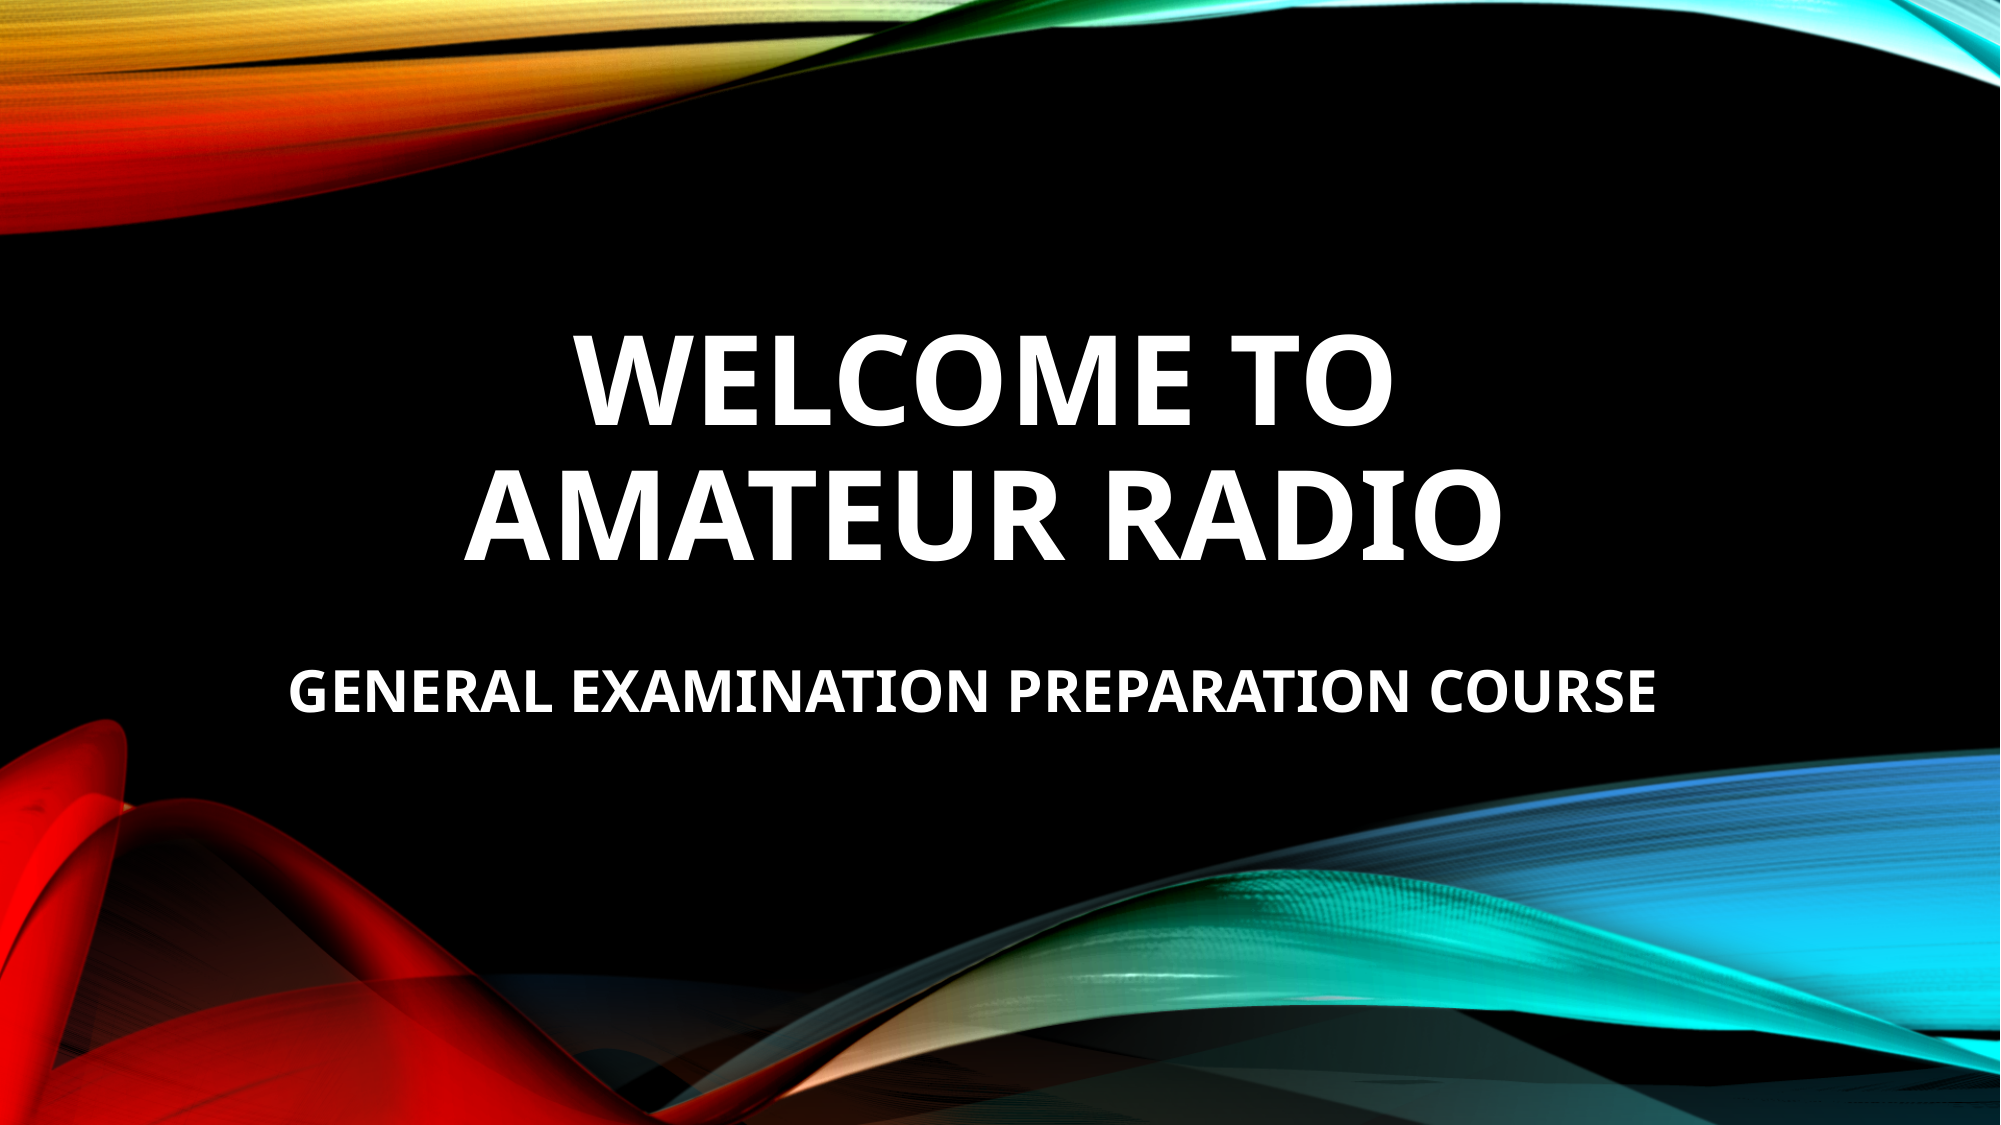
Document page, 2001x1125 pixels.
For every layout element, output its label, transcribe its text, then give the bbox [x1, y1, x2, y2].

subtitle GENERAL EXAMINATION PREPARATION COURSE [229, 654, 1716, 768]
picture [0, 0, 2000, 237]
picture [0, 717, 2000, 1125]
title Welcome to amateur radio [418, 295, 1555, 596]
